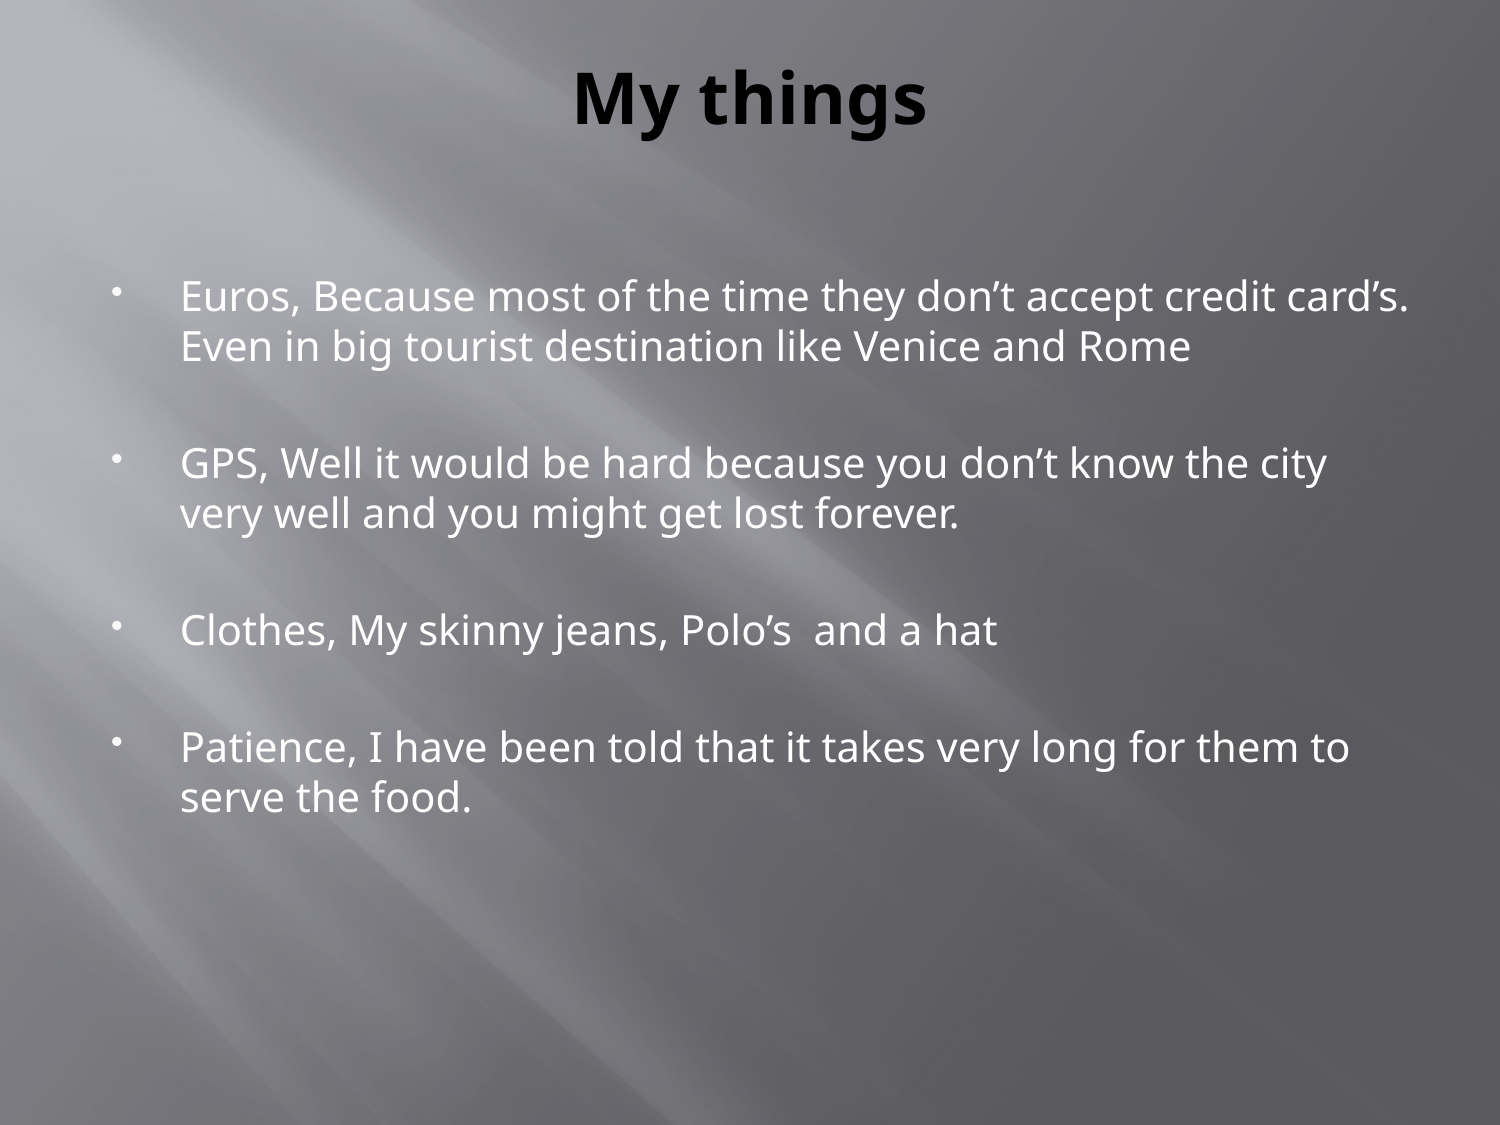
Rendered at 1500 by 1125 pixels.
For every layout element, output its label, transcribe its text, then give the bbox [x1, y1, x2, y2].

list Euros, Because most of the time they don’t accept credit card’s. Even in big tourist destination like Venice and Rome GPS, Well it would be hard because you don’t know the city very well and you might get lost forever. Clothes, My skinny jeans, Polo’s and a hat Patience, I have been told that it takes very long for them to serve the food. [75, 262, 1425, 1035]
title My things [75, 45, 1425, 233]
